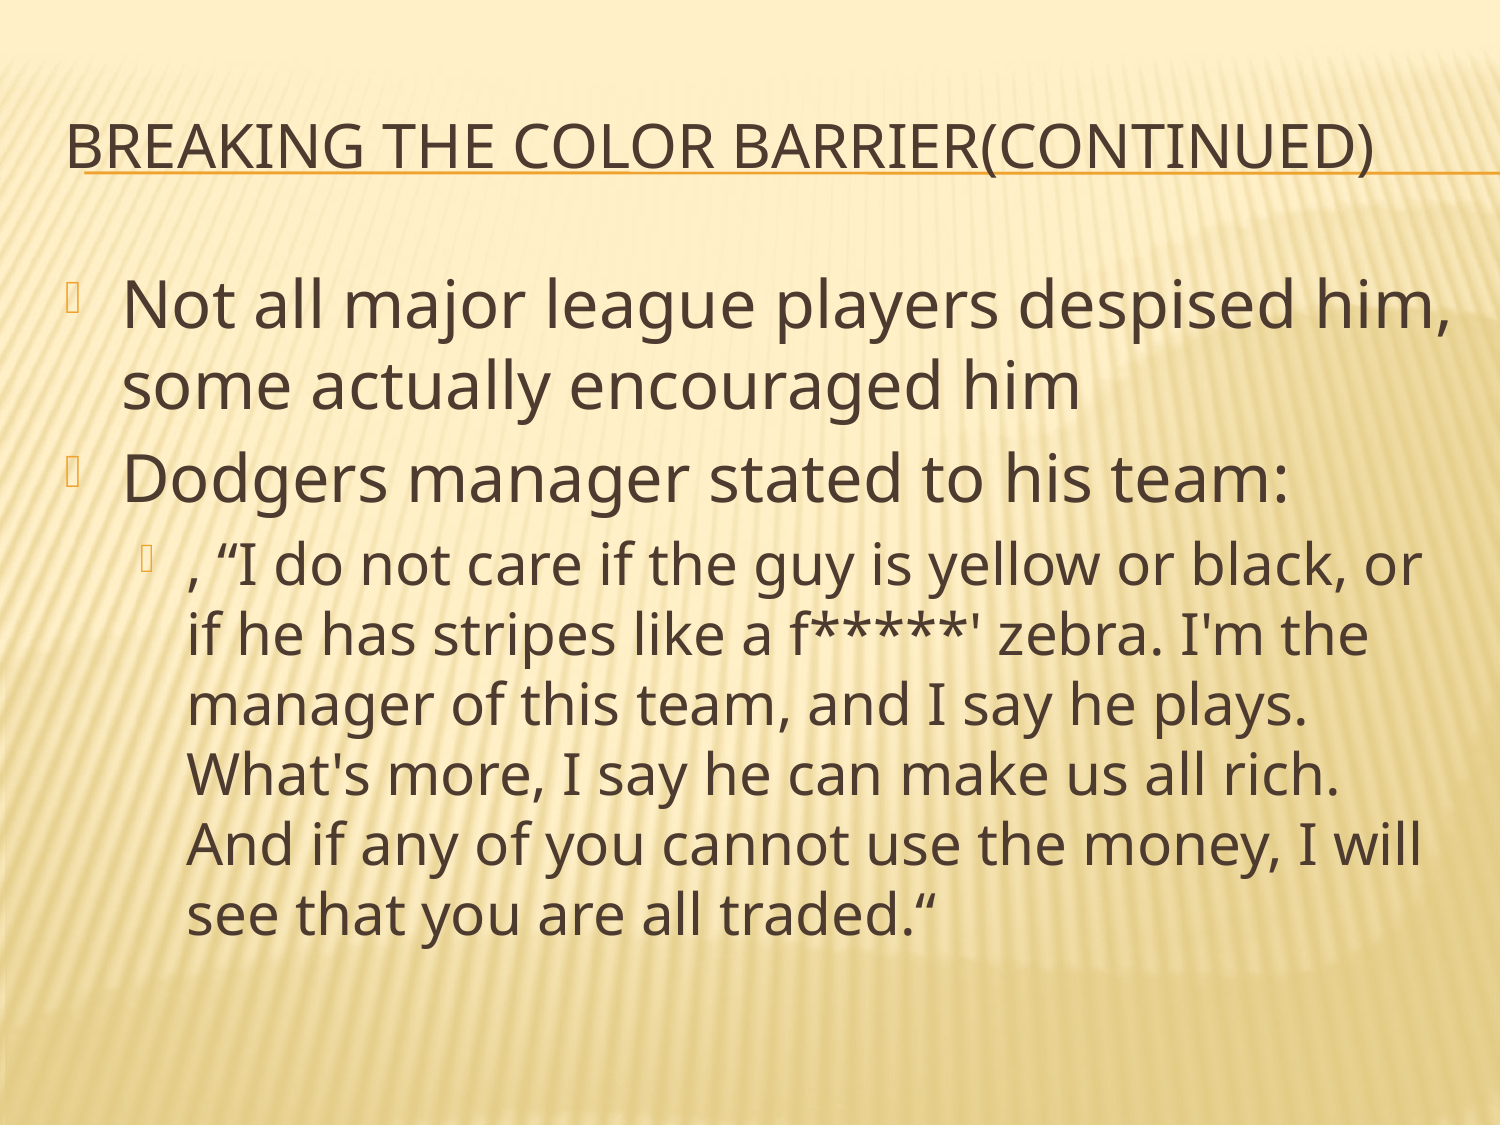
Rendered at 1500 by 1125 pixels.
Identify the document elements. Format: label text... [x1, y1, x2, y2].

list Not all major league players despised him, some actually encouraged him Dodgers manager stated to his team: , “I do not care if the guy is yellow or black, or if he has stripes like a f*****' zebra. I'm the manager of this team, and I say he plays. What's more, I say he can make us all rich. And if any of you cannot use the money, I will see that you are all traded.“ [50, 254, 1475, 998]
title Breaking the Color Barrier(continued) [50, 75, 1475, 213]
